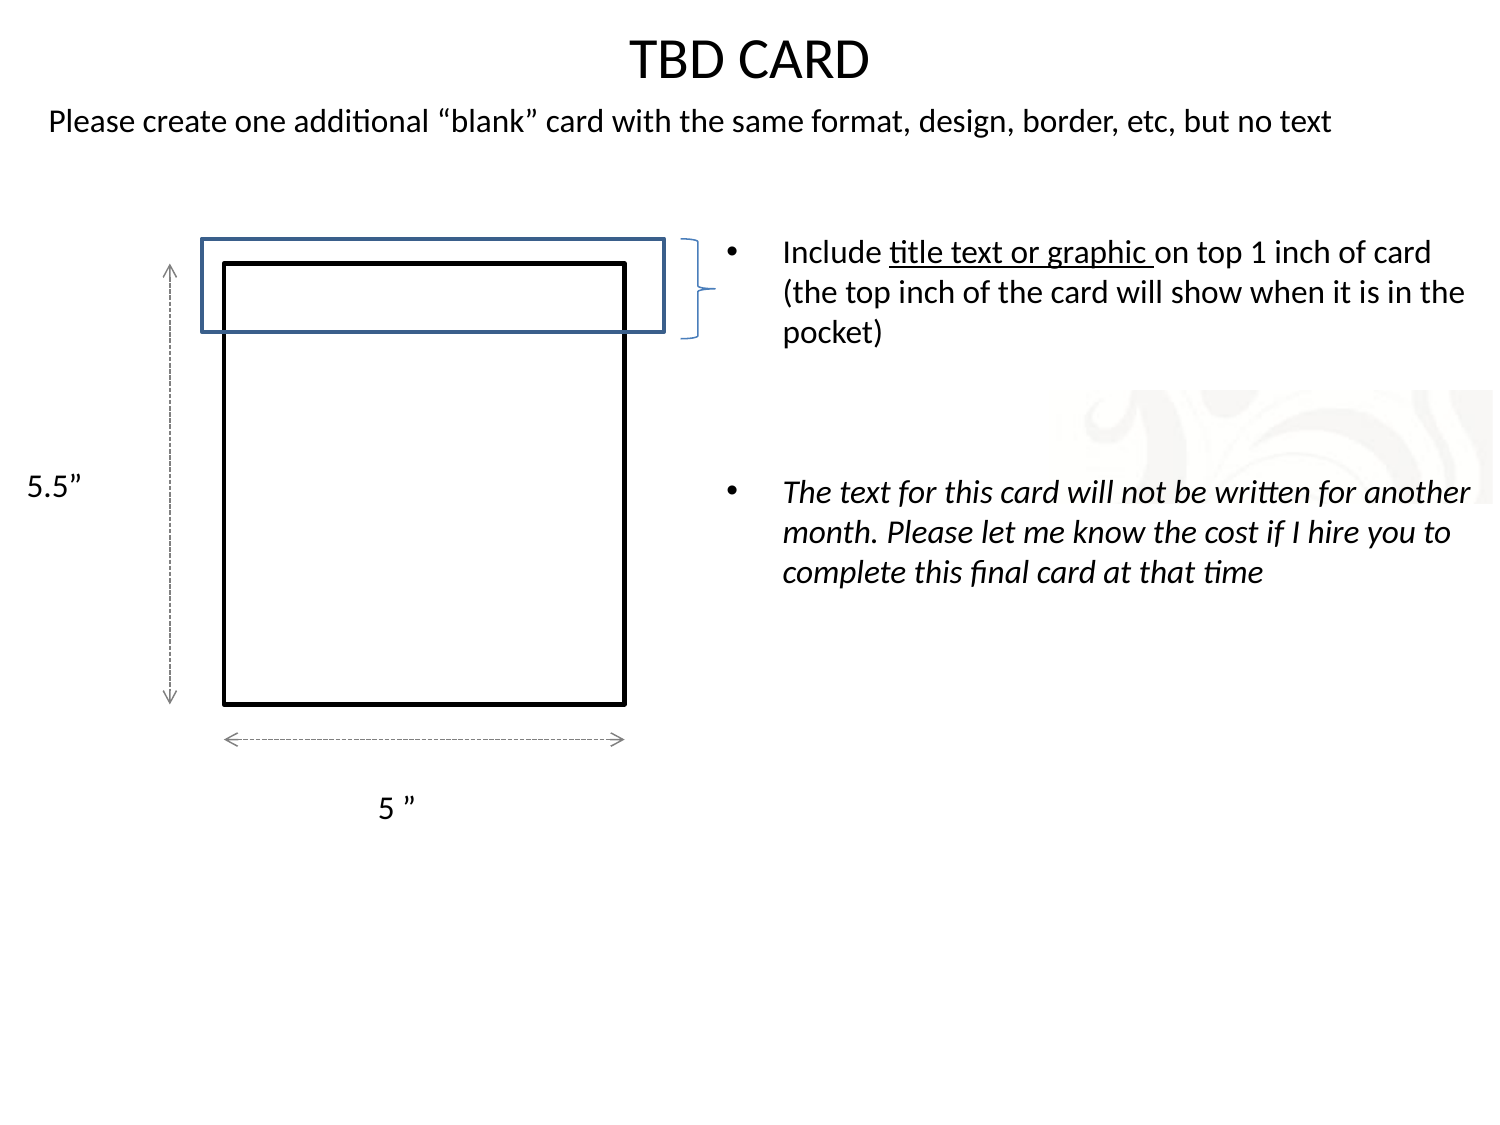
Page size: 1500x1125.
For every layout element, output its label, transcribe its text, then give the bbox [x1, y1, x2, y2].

text_box TBD CARD [0, 12, 1500, 150]
text_box Include title text or graphic on top 1 inch of card (the top inch of the card will show when it is in the pocket) The text for this card will not be written for another month. Please let me know the cost if I hire you to complete this final card at that time [711, 223, 1493, 598]
picture [1048, 390, 1493, 505]
text_box 5.5” [9, 457, 151, 511]
text_box [222, 334, 627, 707]
text_box [680, 238, 711, 340]
text_box 5 ” [317, 780, 477, 833]
text_box [200, 237, 666, 334]
text_box Please create one additional “blank” card with the same format, design, border, etc, but no text [33, 92, 1402, 187]
